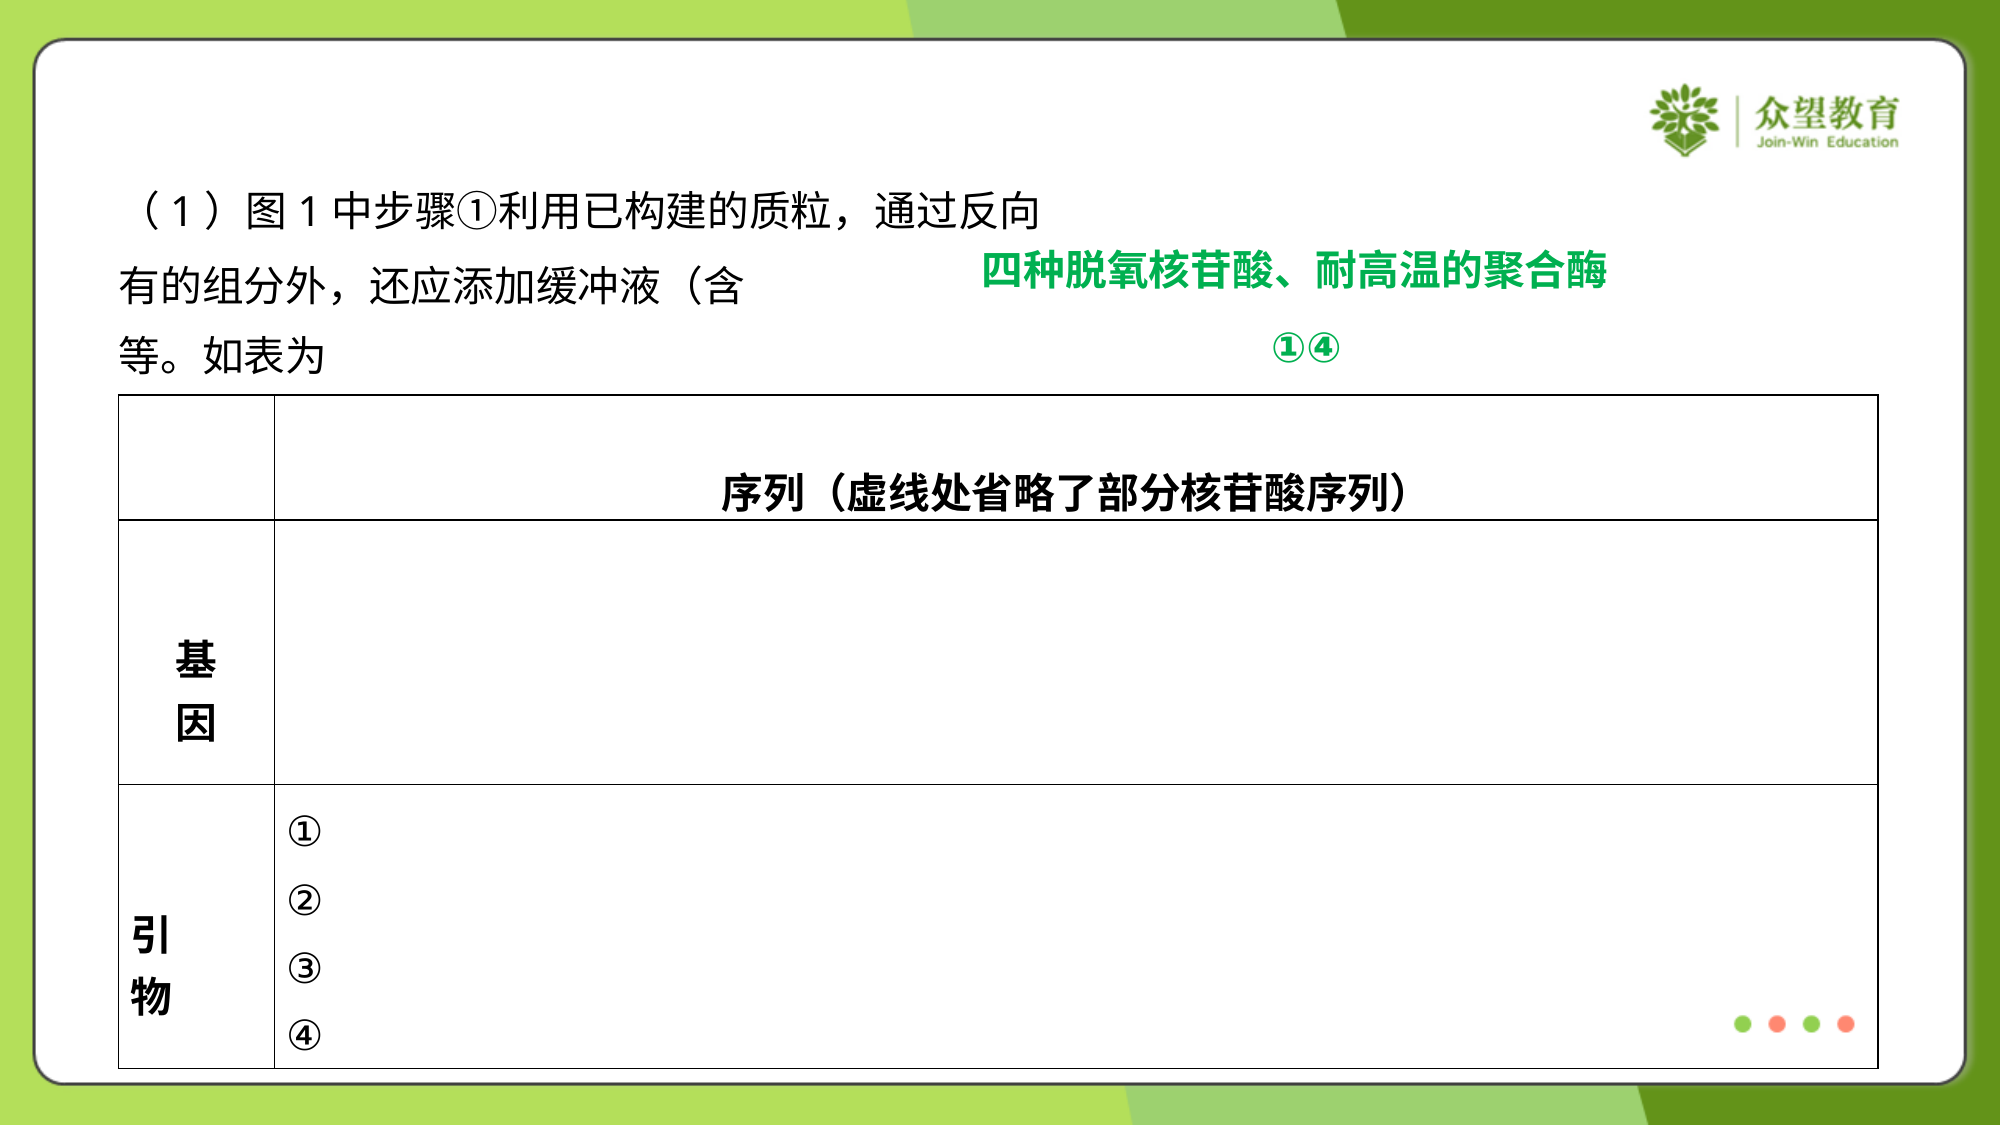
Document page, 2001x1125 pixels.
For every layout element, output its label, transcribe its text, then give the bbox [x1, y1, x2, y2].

text_box ①④ [1249, 299, 1364, 364]
picture [0, 0, 2000, 1125]
